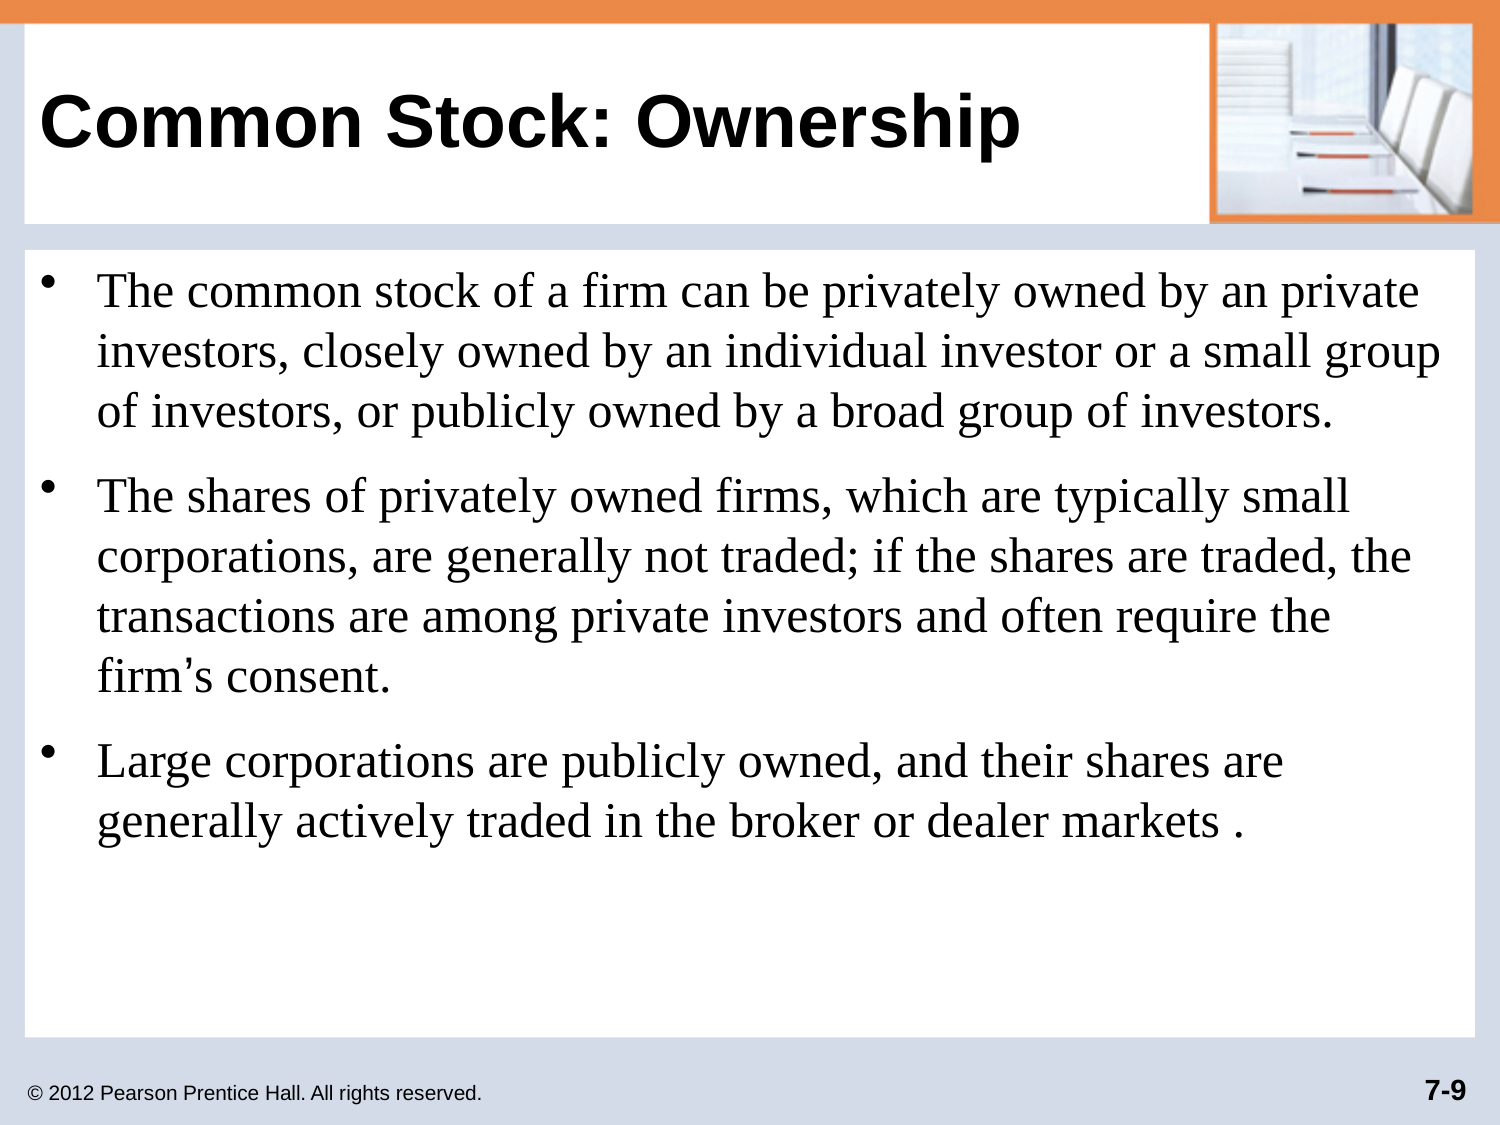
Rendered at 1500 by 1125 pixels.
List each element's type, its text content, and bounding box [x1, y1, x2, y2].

list The common stock of a firm can be privately owned by an private investors, closely owned by an individual investor or a small group of investors, or publicly owned by a broad group of investors. The shares of privately owned firms, which are typically small corporations, are generally not traded; if the shares are traded, the transactions are among private investors and often require the firm’s consent. Large corporations are publicly owned, and their shares are generally actively traded in the broker or dealer markets . [24, 249, 1476, 1013]
title Common Stock: Ownership [24, 64, 1201, 171]
footer © 2012 Pearson Prentice Hall. All rights reserved. [12, 1037, 938, 1113]
slide_number 7-9 [1331, 1038, 1482, 1114]
picture [0, 0, 1500, 224]
